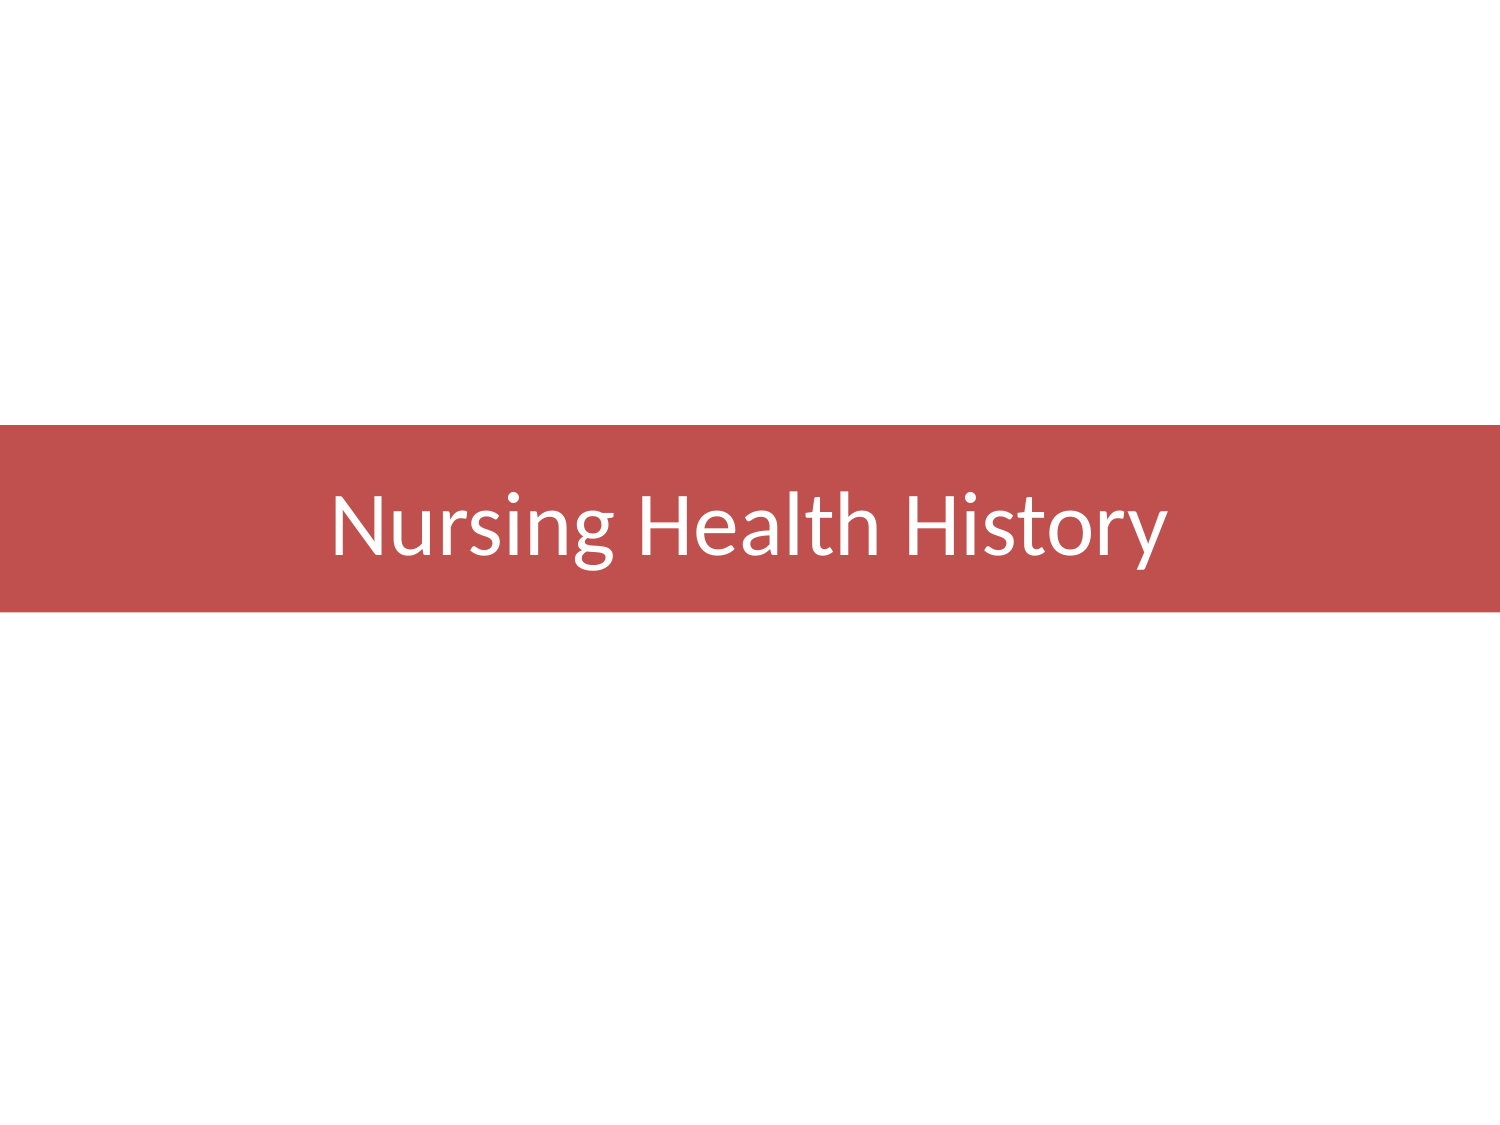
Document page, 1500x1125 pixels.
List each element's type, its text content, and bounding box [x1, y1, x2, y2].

title Nursing Health History [0, 425, 1500, 613]
